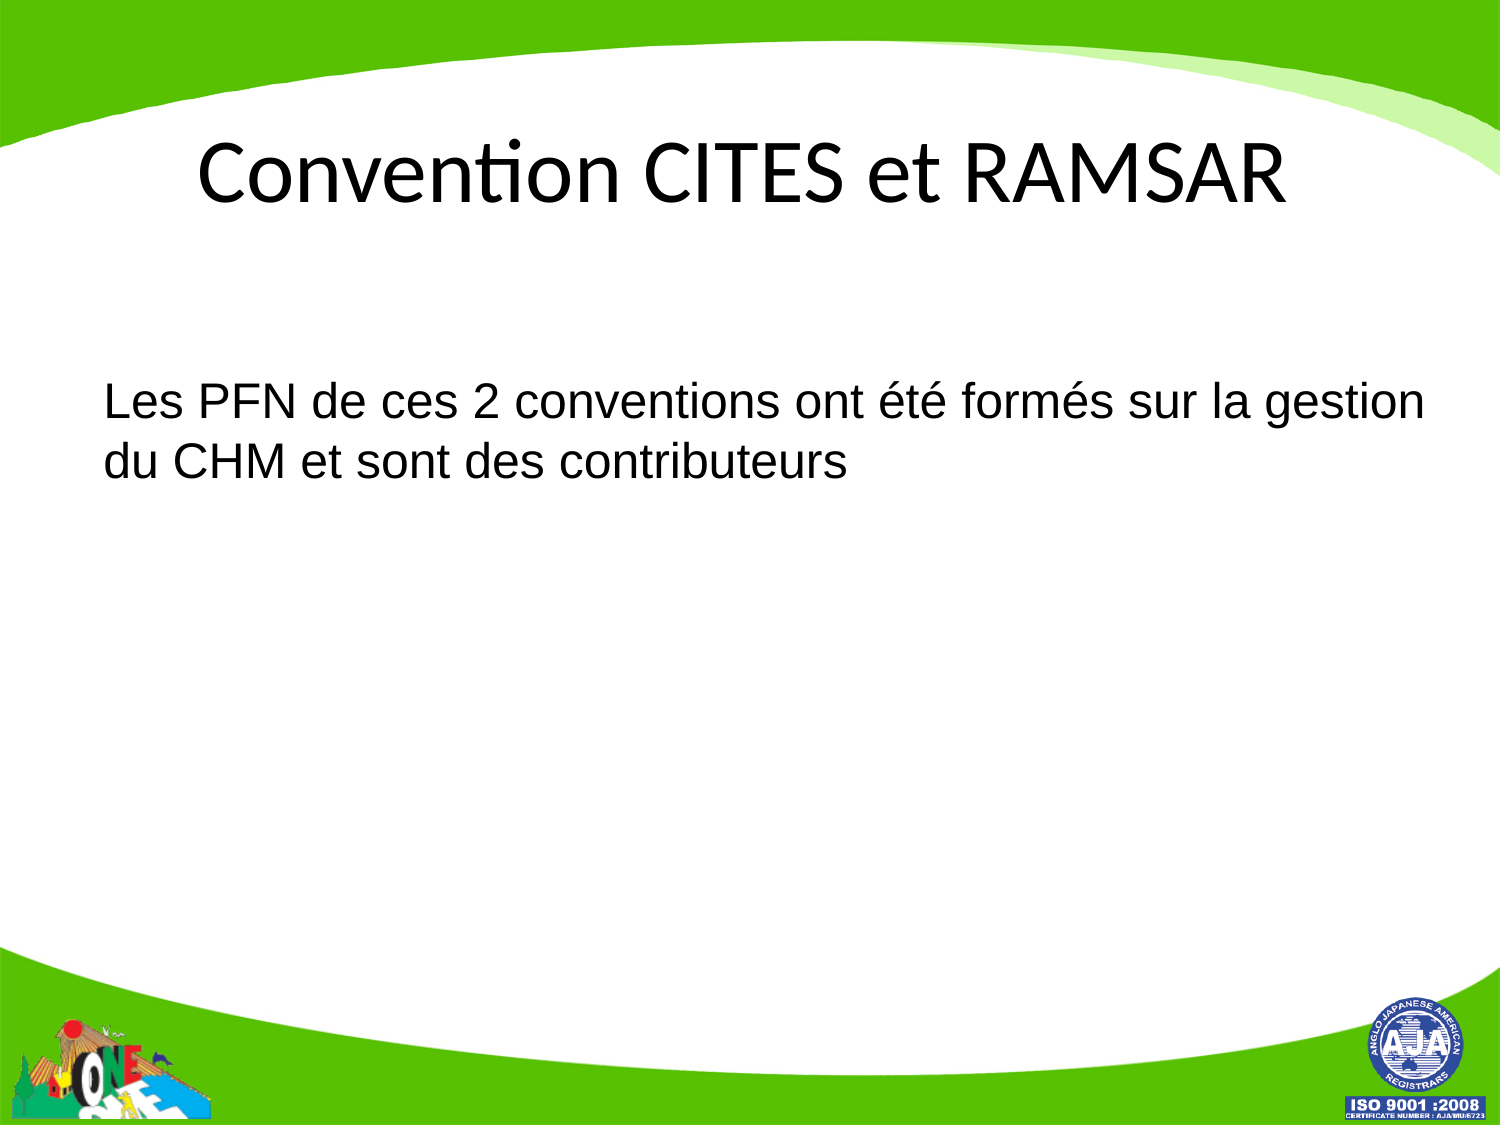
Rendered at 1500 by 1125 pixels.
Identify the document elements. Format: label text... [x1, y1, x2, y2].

picture [0, 0, 1500, 176]
text_box Les PFN de ces 2 conventions ont été formés sur la gestion du CHM et sont des contributeurs [88, 361, 1459, 497]
title Convention CITES et RAMSAR [68, 77, 1419, 254]
picture [0, 913, 1500, 1125]
